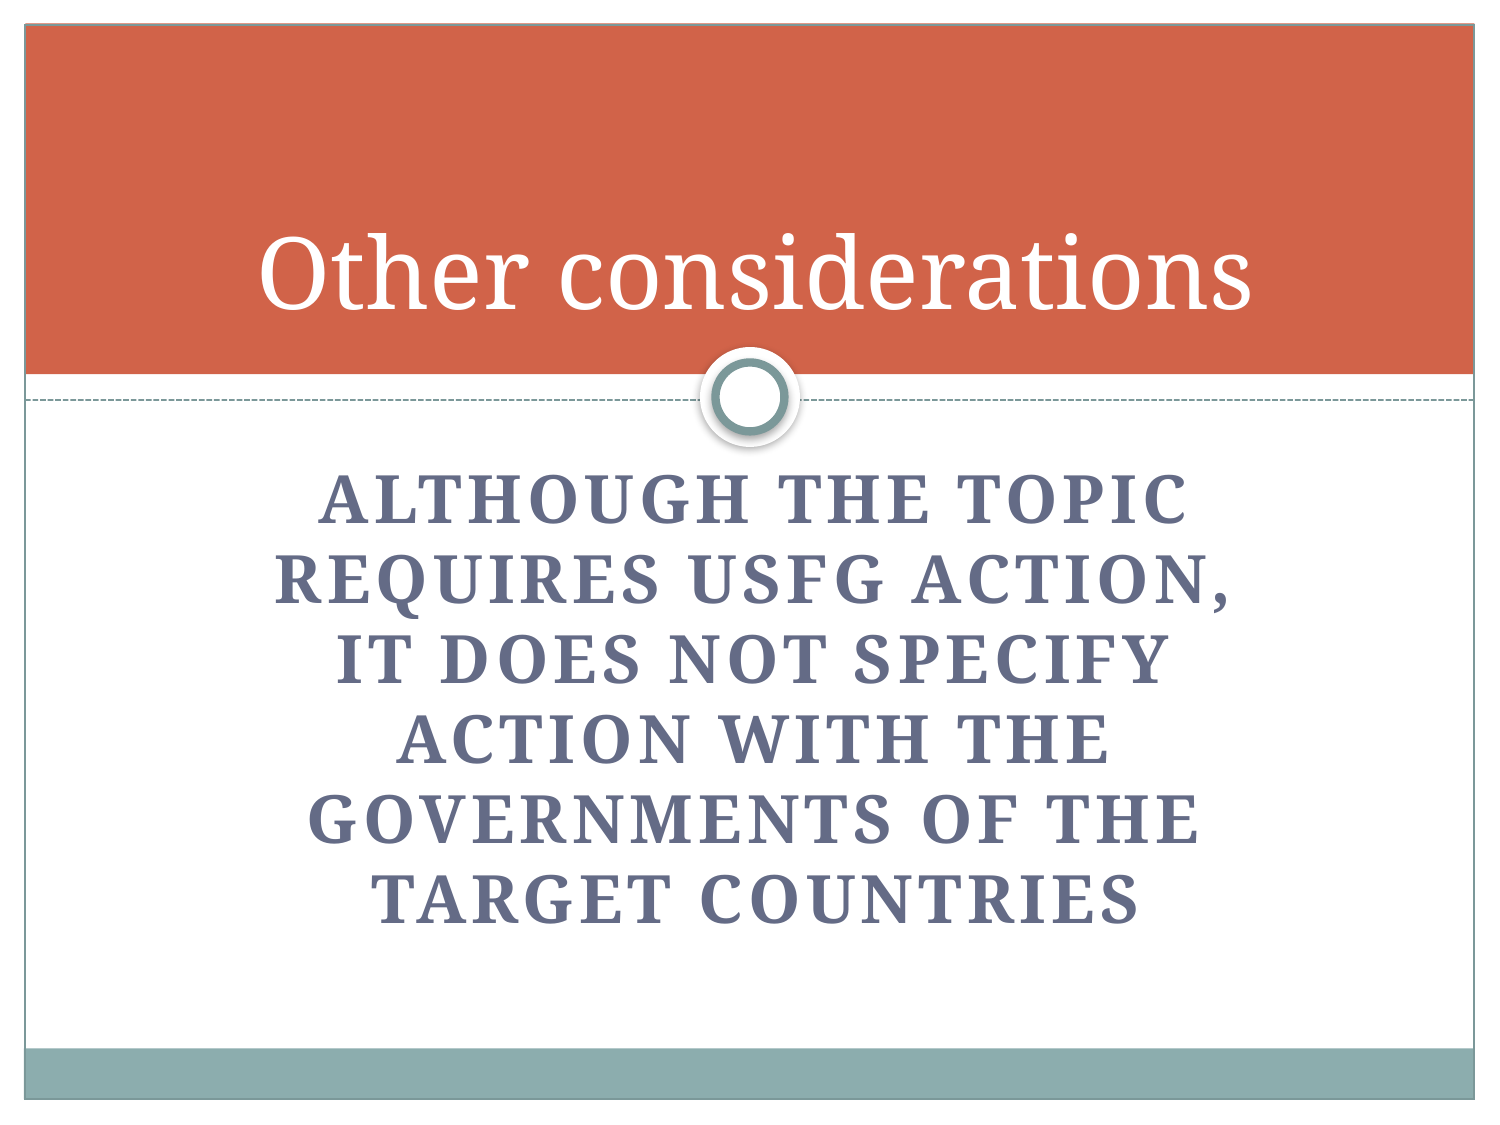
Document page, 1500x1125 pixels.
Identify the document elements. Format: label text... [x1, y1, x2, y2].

title Other considerations [118, 87, 1394, 338]
list Although the topic requires USFG action, it does not specify action with the governments of the target countries [224, 450, 1288, 725]
